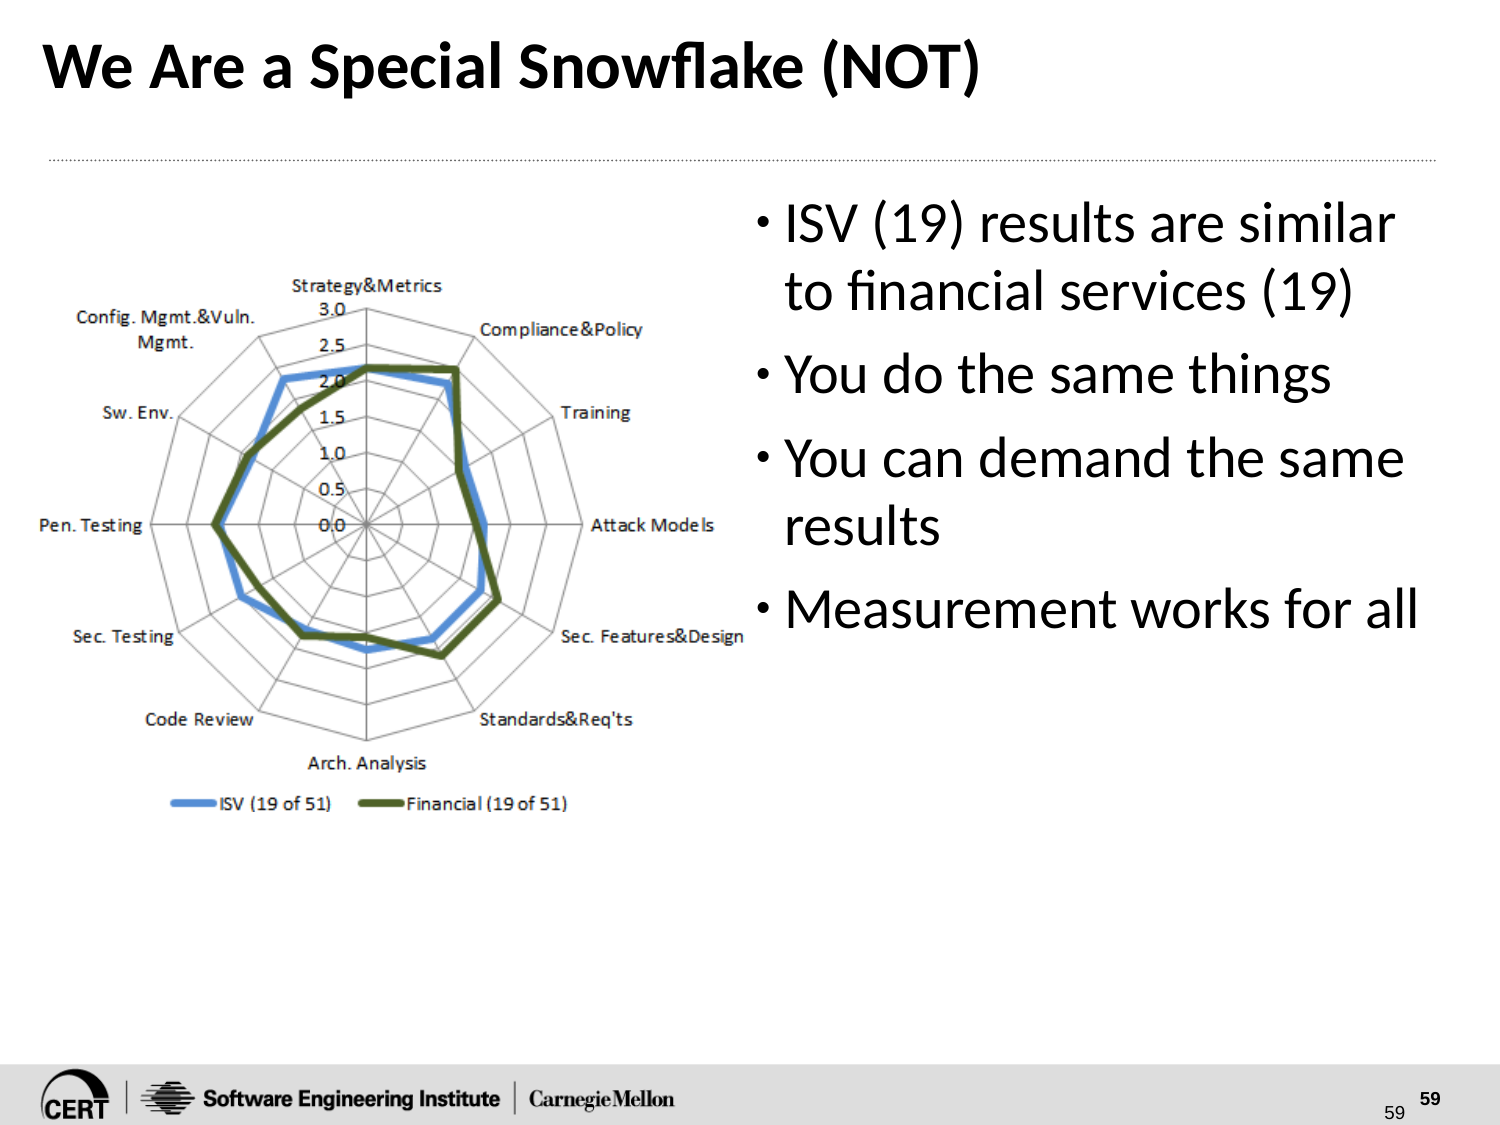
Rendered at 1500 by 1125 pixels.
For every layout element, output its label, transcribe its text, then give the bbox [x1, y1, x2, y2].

title We Are a Special Snowflake (NOT) [42, 37, 1434, 155]
slide_number 59 [1369, 1093, 1500, 1125]
picture [37, 277, 762, 812]
list ISV (19) results are similar to financial services (19) You do the same things You can demand the same results Measurement works for all [755, 187, 1438, 1001]
picture [24, 1065, 688, 1125]
